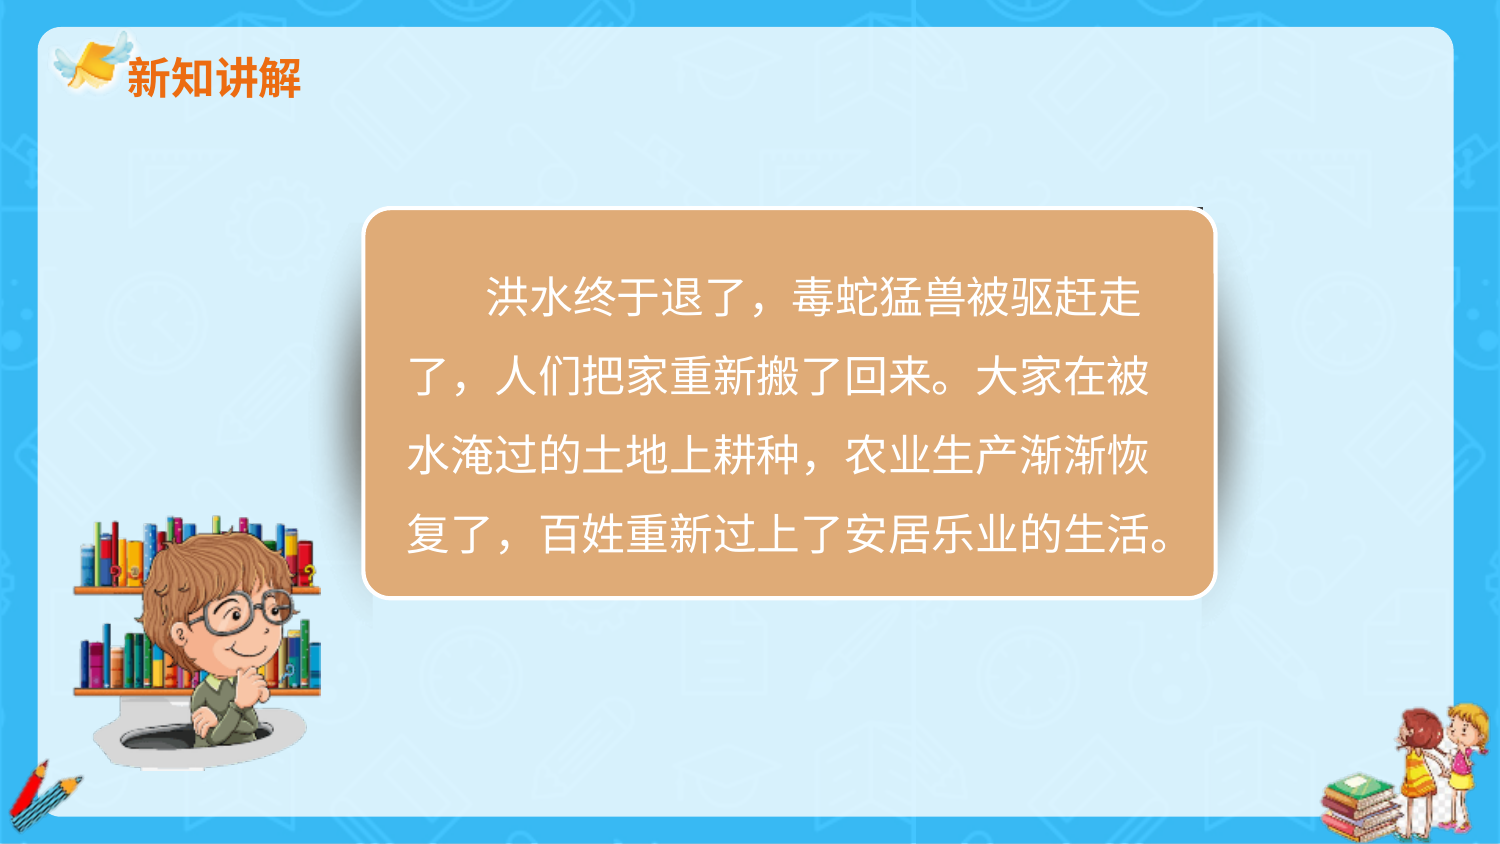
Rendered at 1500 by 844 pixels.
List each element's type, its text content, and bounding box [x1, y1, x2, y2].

text_box 新知讲解 [116, 44, 314, 109]
picture [46, 26, 143, 97]
picture [1301, 666, 1500, 844]
picture [0, 513, 321, 844]
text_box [305, 208, 1268, 629]
